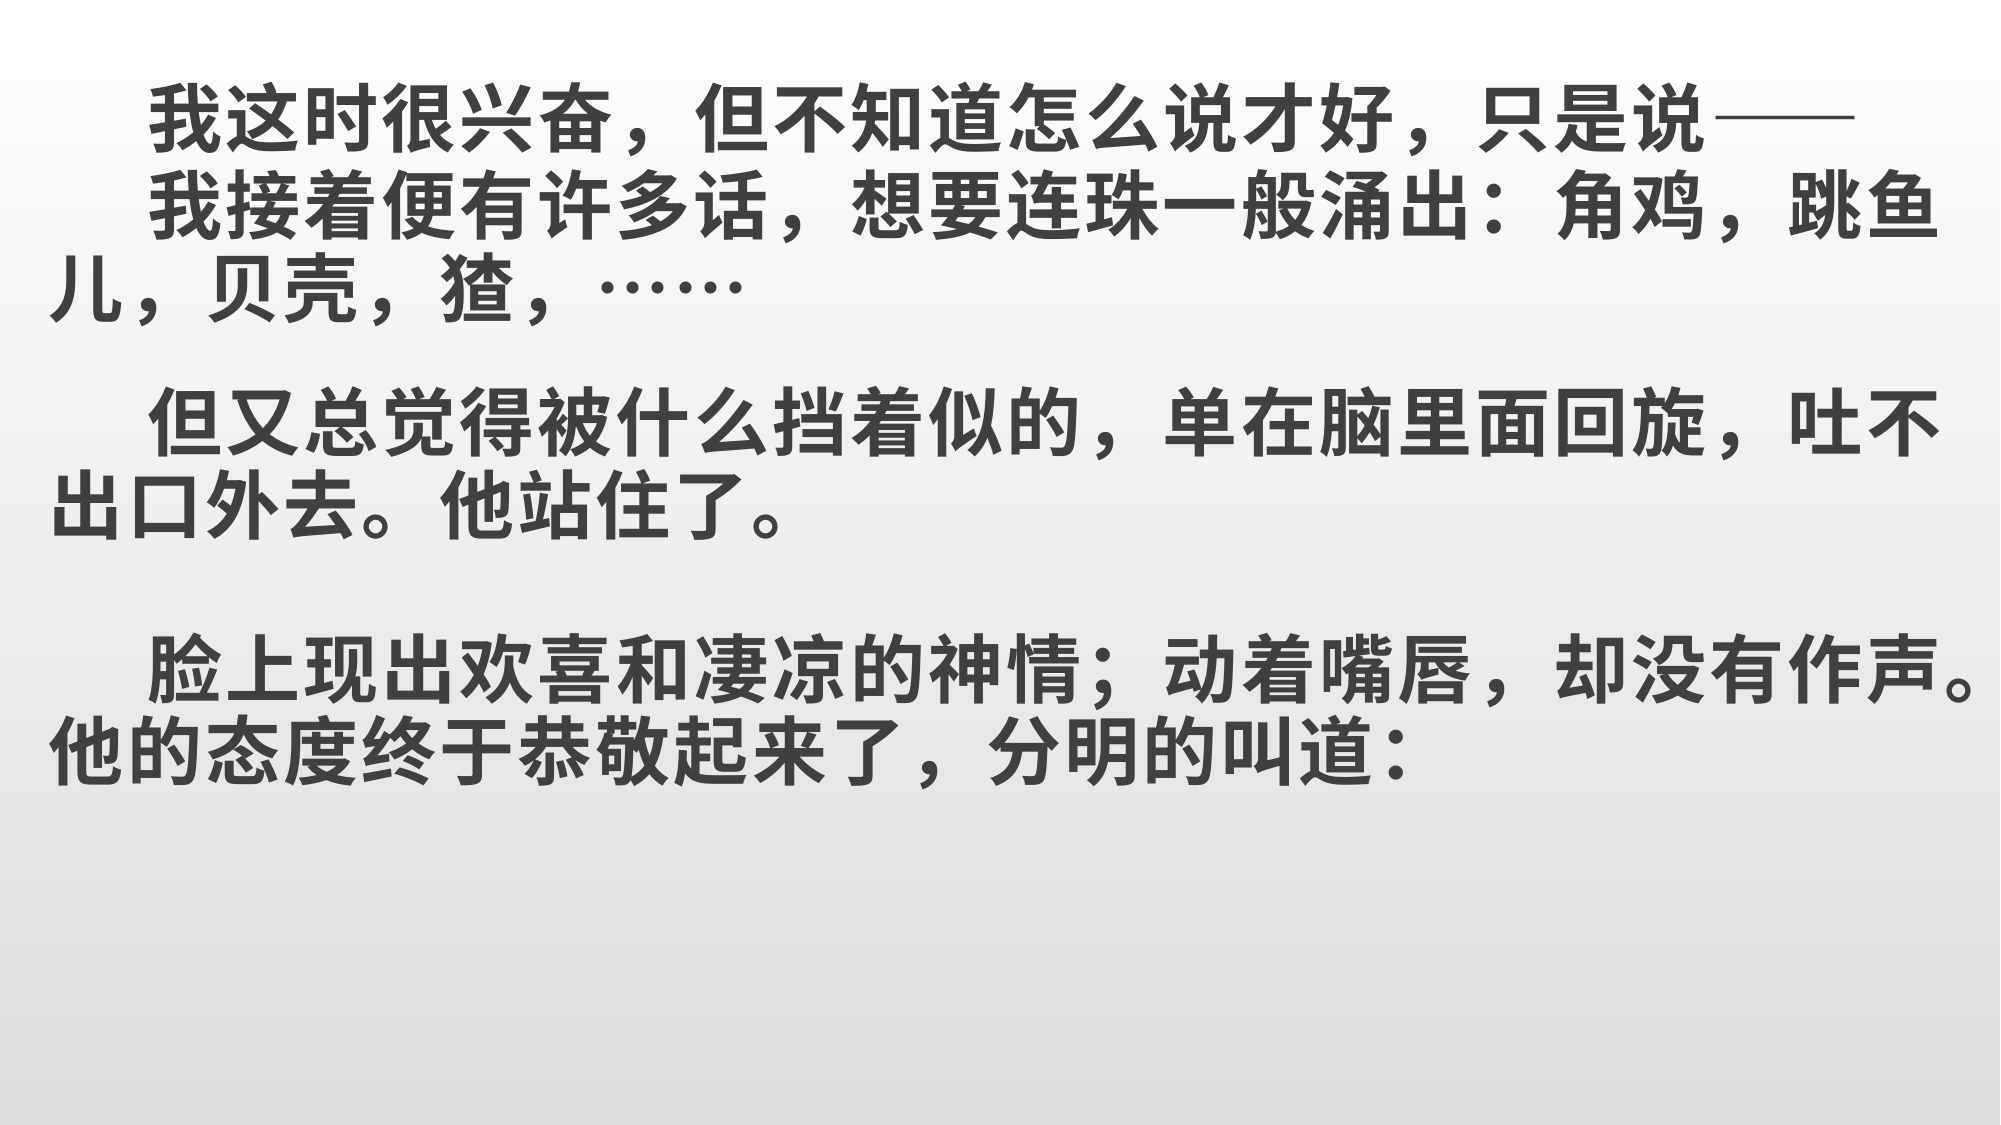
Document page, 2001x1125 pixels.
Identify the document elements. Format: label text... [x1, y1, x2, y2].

list 我这时很兴奋，但不知道怎么说才好，只是说—— [32, 44, 2000, 145]
text_box 我接着便有许多话，想要连珠一般涌出：角鸡，跳鱼儿，贝壳，猹，…… [32, 165, 2000, 350]
text_box 但又总觉得被什么挡着似的，单在脑里面回旋，吐不出口外去。他站住了。 [32, 381, 2000, 597]
text_box 脸上现出欢喜和凄凉的神情；动着嘴唇，却没有作声。他的态度终于恭敬起来了，分明的叫道： [32, 629, 2000, 926]
